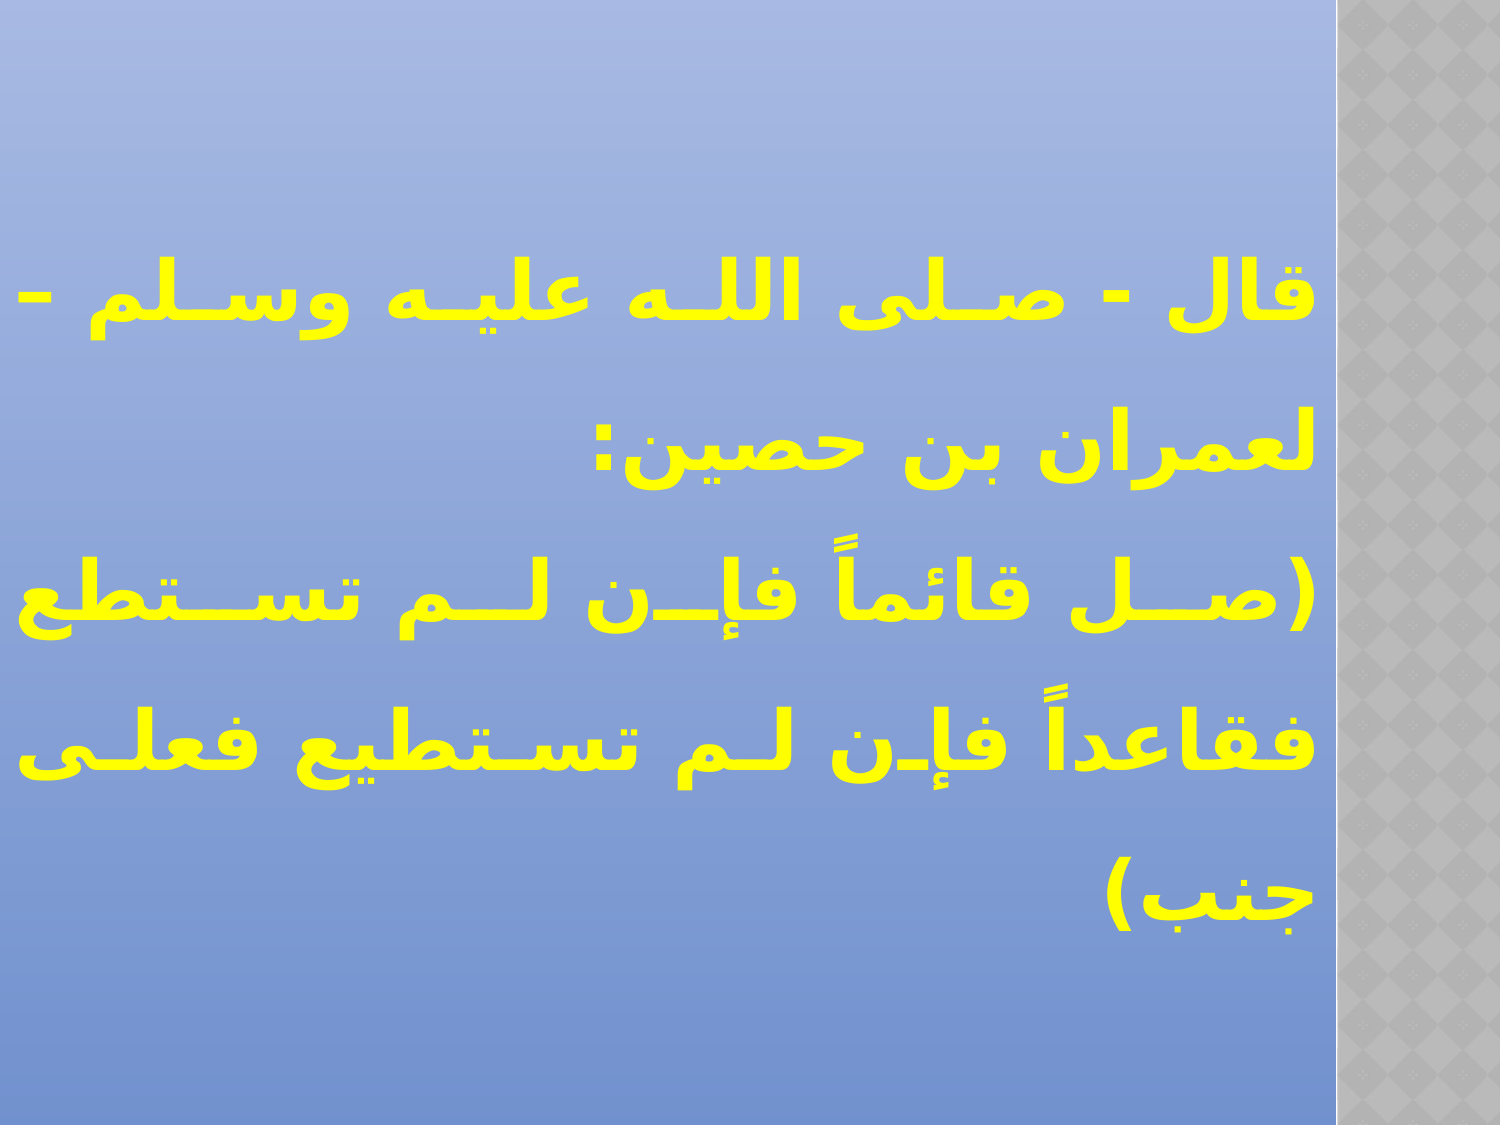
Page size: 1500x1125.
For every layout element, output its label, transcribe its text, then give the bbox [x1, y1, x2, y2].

text_box قال - صلى الله عليه وسلم – لعمران بن حصين: (صل قائماً فإن لم تستطع فقاعداً فإن لم تستطيع فعلى جنب) [0, 0, 1336, 1125]
